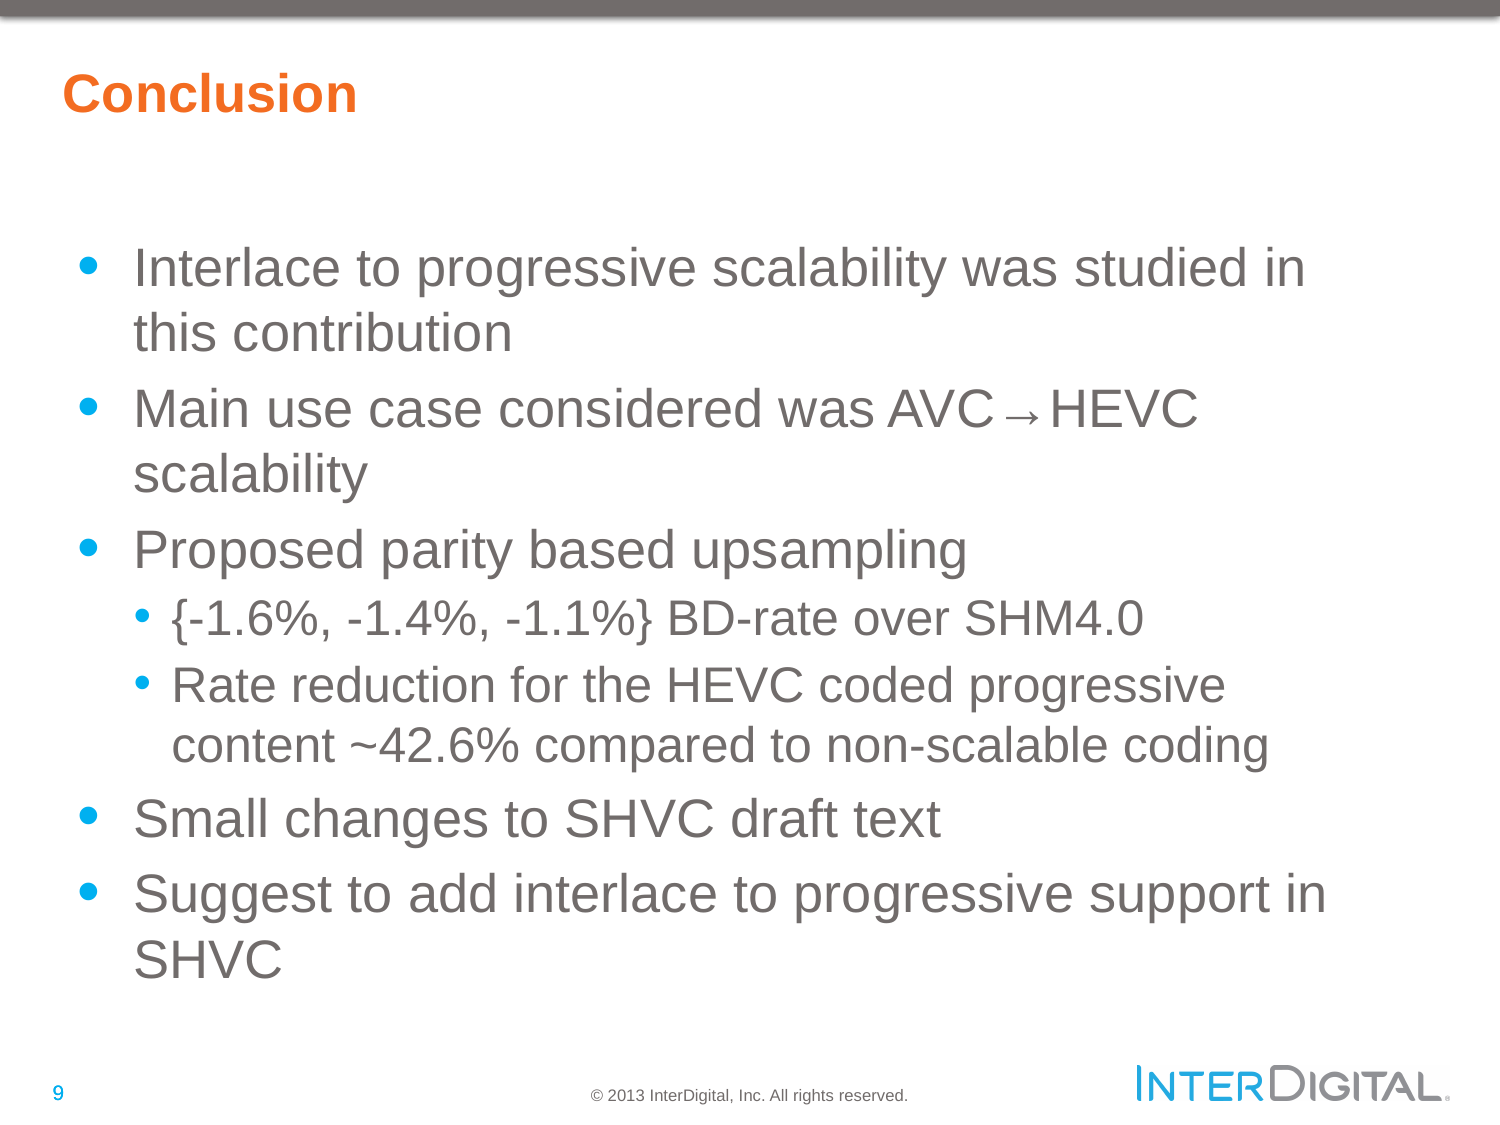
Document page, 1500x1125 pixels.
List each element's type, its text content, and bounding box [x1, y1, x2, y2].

picture [1137, 1065, 1450, 1101]
title Conclusion [48, 45, 1438, 138]
list Interlace to progressive scalability was studied in this contribution Main use case considered was AVC→HEVC scalability Proposed parity based upsampling {-1.6%, -1.4%, -1.1%} BD-rate over SHM4.0 Rate reduction for the HEVC coded progressive content ~42.6% compared to non-scalable coding Small changes to SHVC draft text Suggest to add interlace to progressive support in SHVC [62, 224, 1413, 1025]
